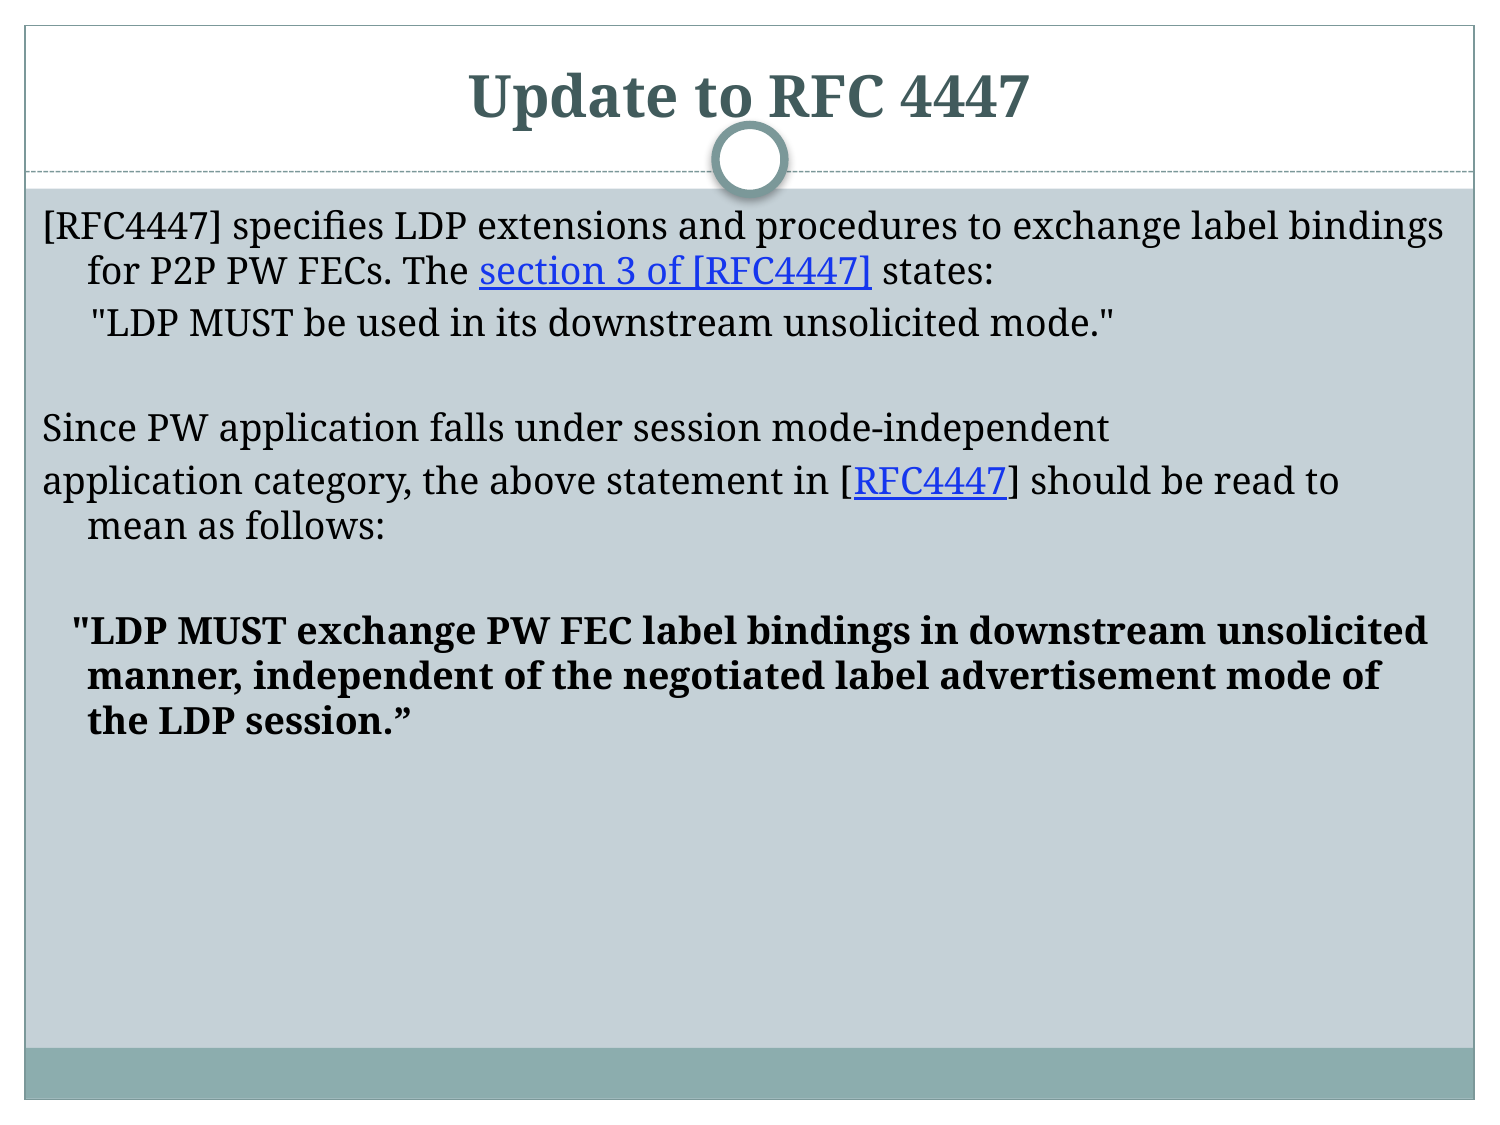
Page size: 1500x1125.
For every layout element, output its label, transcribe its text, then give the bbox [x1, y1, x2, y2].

list [RFC4447] specifies LDP extensions and procedures to exchange label bindings for P2P PW FECs. The section 3 of [RFC4447] states: "LDP MUST be used in its downstream unsolicited mode." Since PW application falls under session mode-independent application category, the above statement in [RFC4447] should be read to mean as follows: "LDP MUST exchange PW FEC label bindings in downstream unsolicited manner, independent of the negotiated label advertisement mode of the LDP session.” [27, 194, 1462, 1087]
title Update to RFC 4447 [0, 12, 1500, 137]
